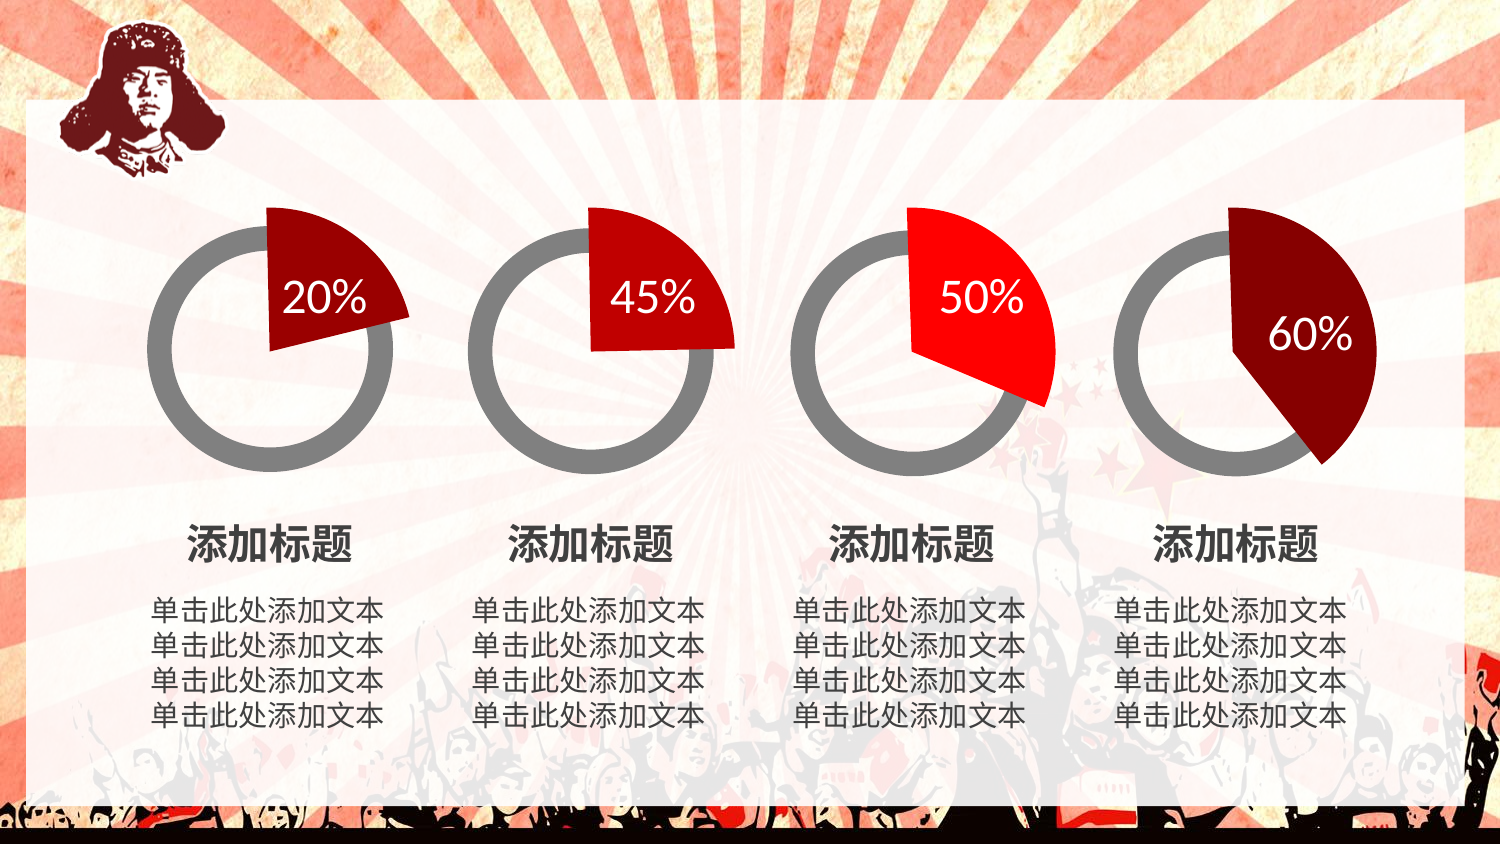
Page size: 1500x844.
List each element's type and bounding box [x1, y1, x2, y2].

text_box [1088, 207, 1377, 496]
text_box [125, 207, 414, 496]
text_box [767, 207, 1056, 496]
text_box [781, 512, 1042, 740]
text_box [446, 207, 735, 496]
text_box [460, 512, 721, 740]
text_box [1102, 512, 1363, 740]
picture [0, 0, 1500, 844]
text_box [139, 512, 400, 740]
